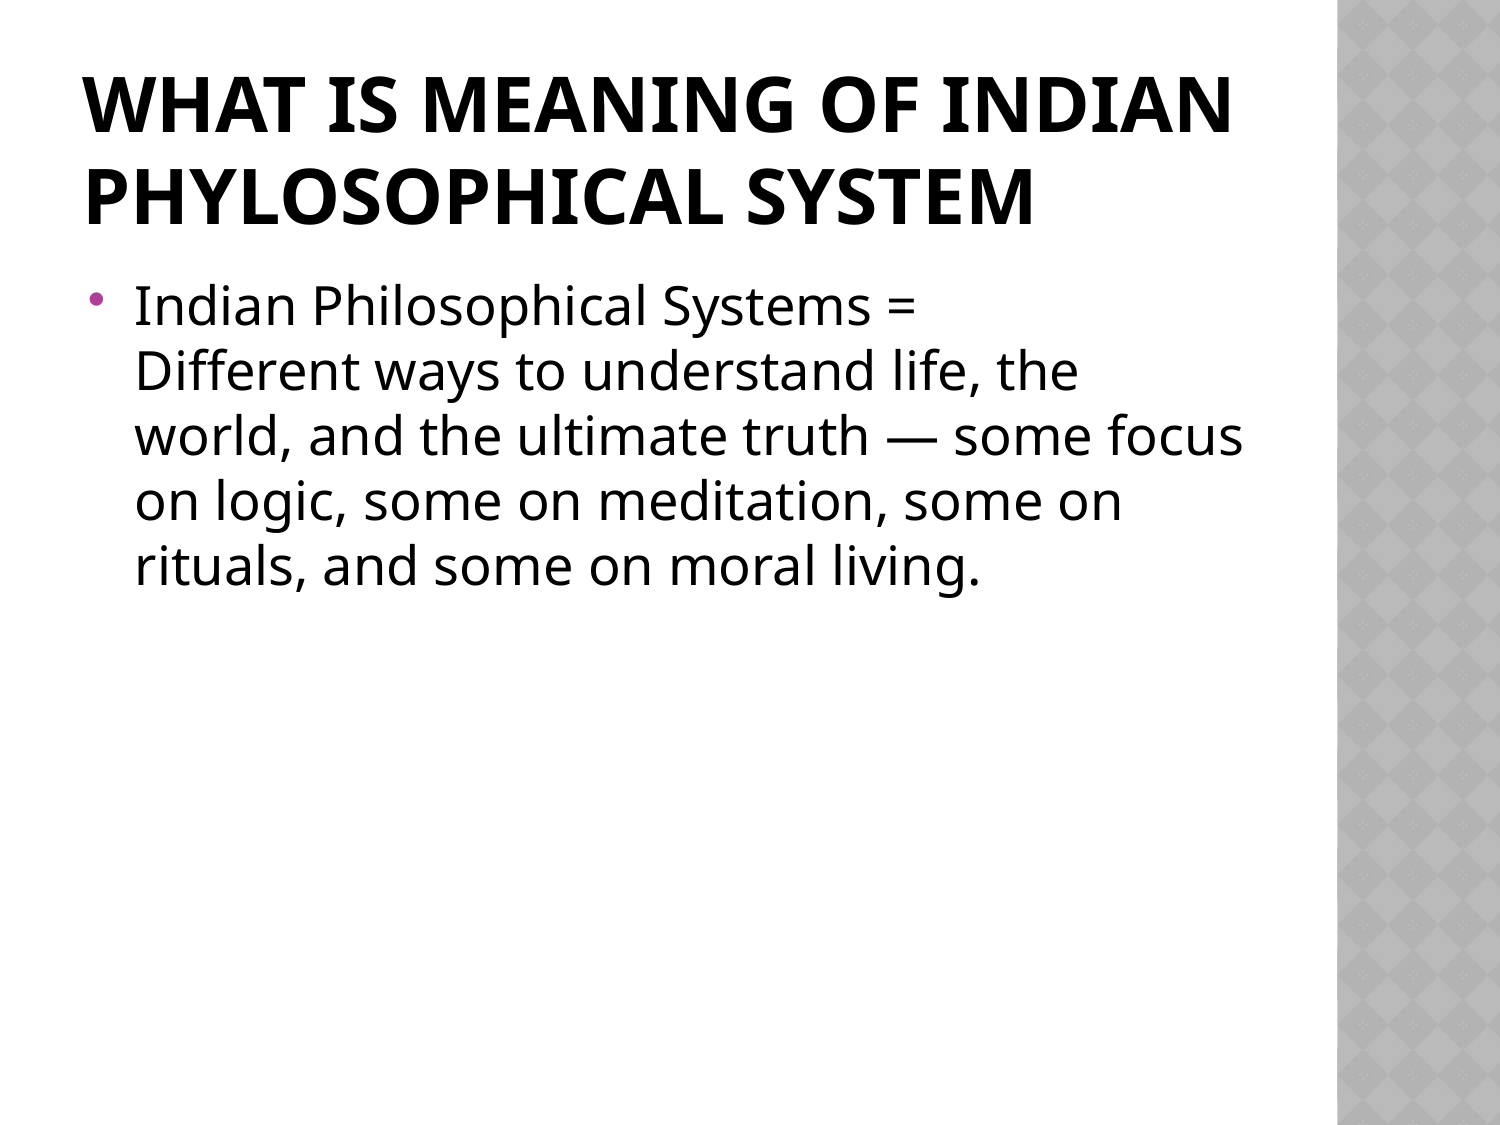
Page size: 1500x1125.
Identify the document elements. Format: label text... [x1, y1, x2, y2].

title What is meaning of indian phylosophical system [75, 52, 1263, 240]
list Indian Philosophical Systems = Different ways to understand life, the world, and the ultimate truth — some focus on logic, some on meditation, some on rituals, and some on moral living. [75, 264, 1263, 1059]
